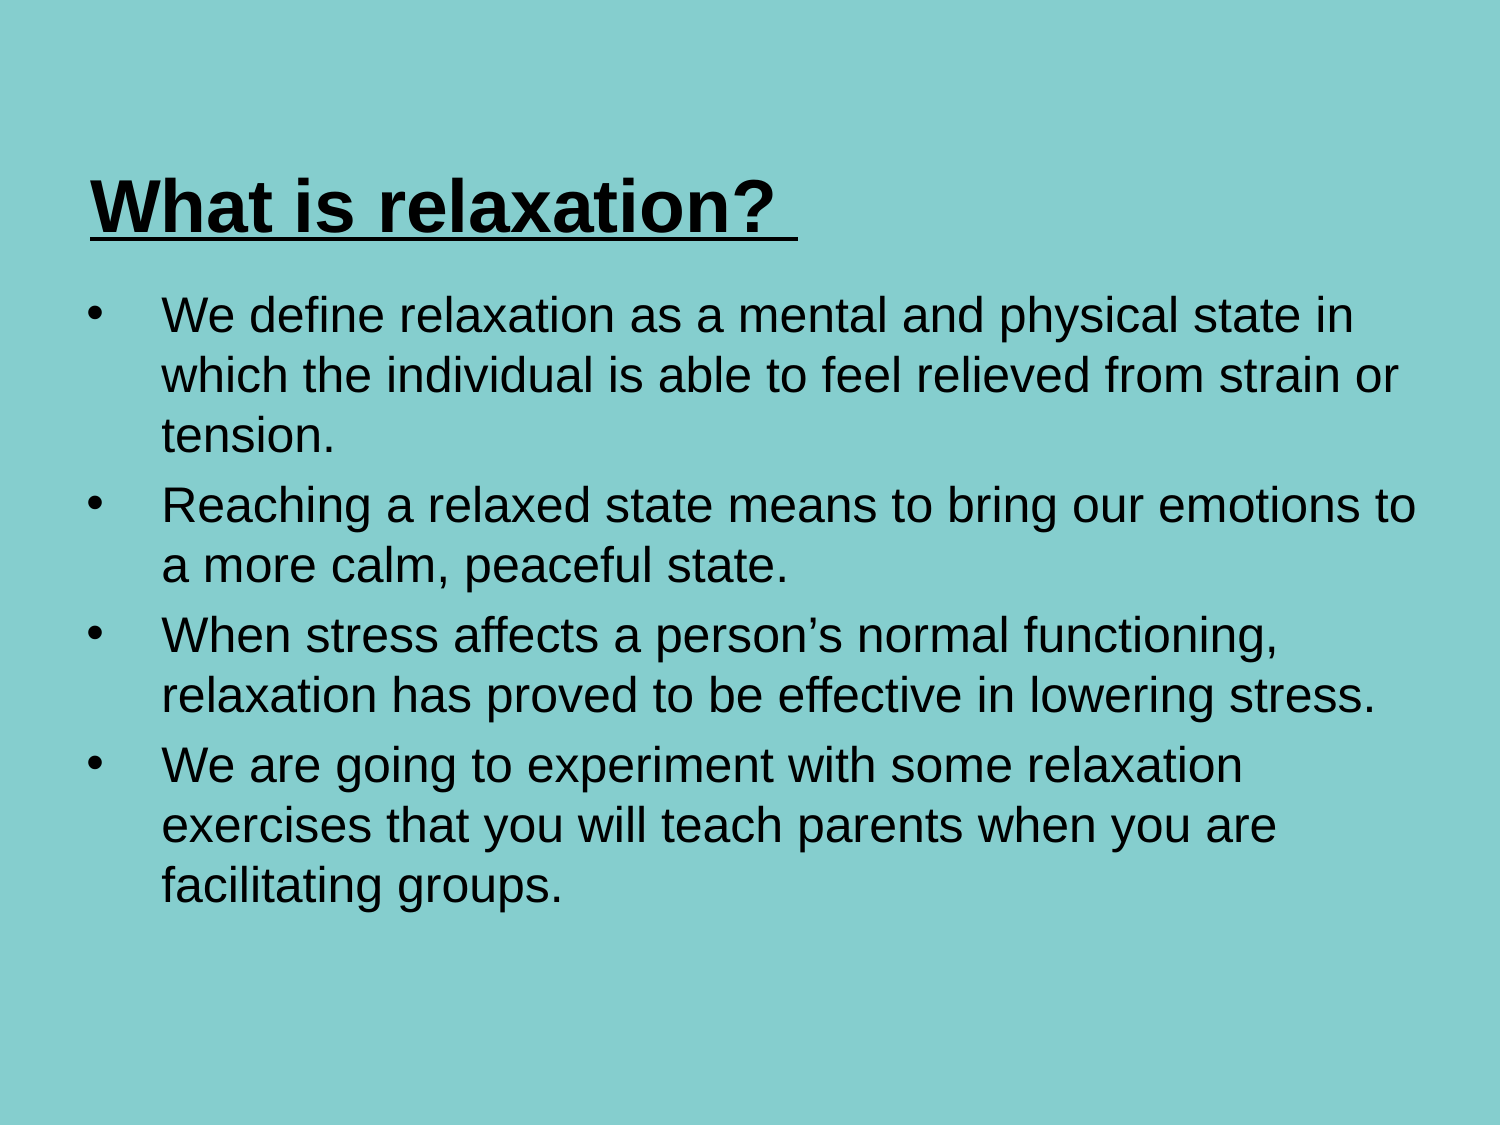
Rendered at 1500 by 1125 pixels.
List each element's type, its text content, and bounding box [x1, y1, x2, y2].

title What is relaxation? [75, 149, 1438, 350]
list We define relaxation as a mental and physical state in which the individual is able to feel relieved from strain or tension. Reaching a relaxed state means to bring our emotions to a more calm, peaceful state. When stress affects a person’s normal functioning, relaxation has proved to be effective in lowering stress. We are going to experiment with some relaxation exercises that you will teach parents when you are facilitating groups. [71, 275, 1434, 1125]
